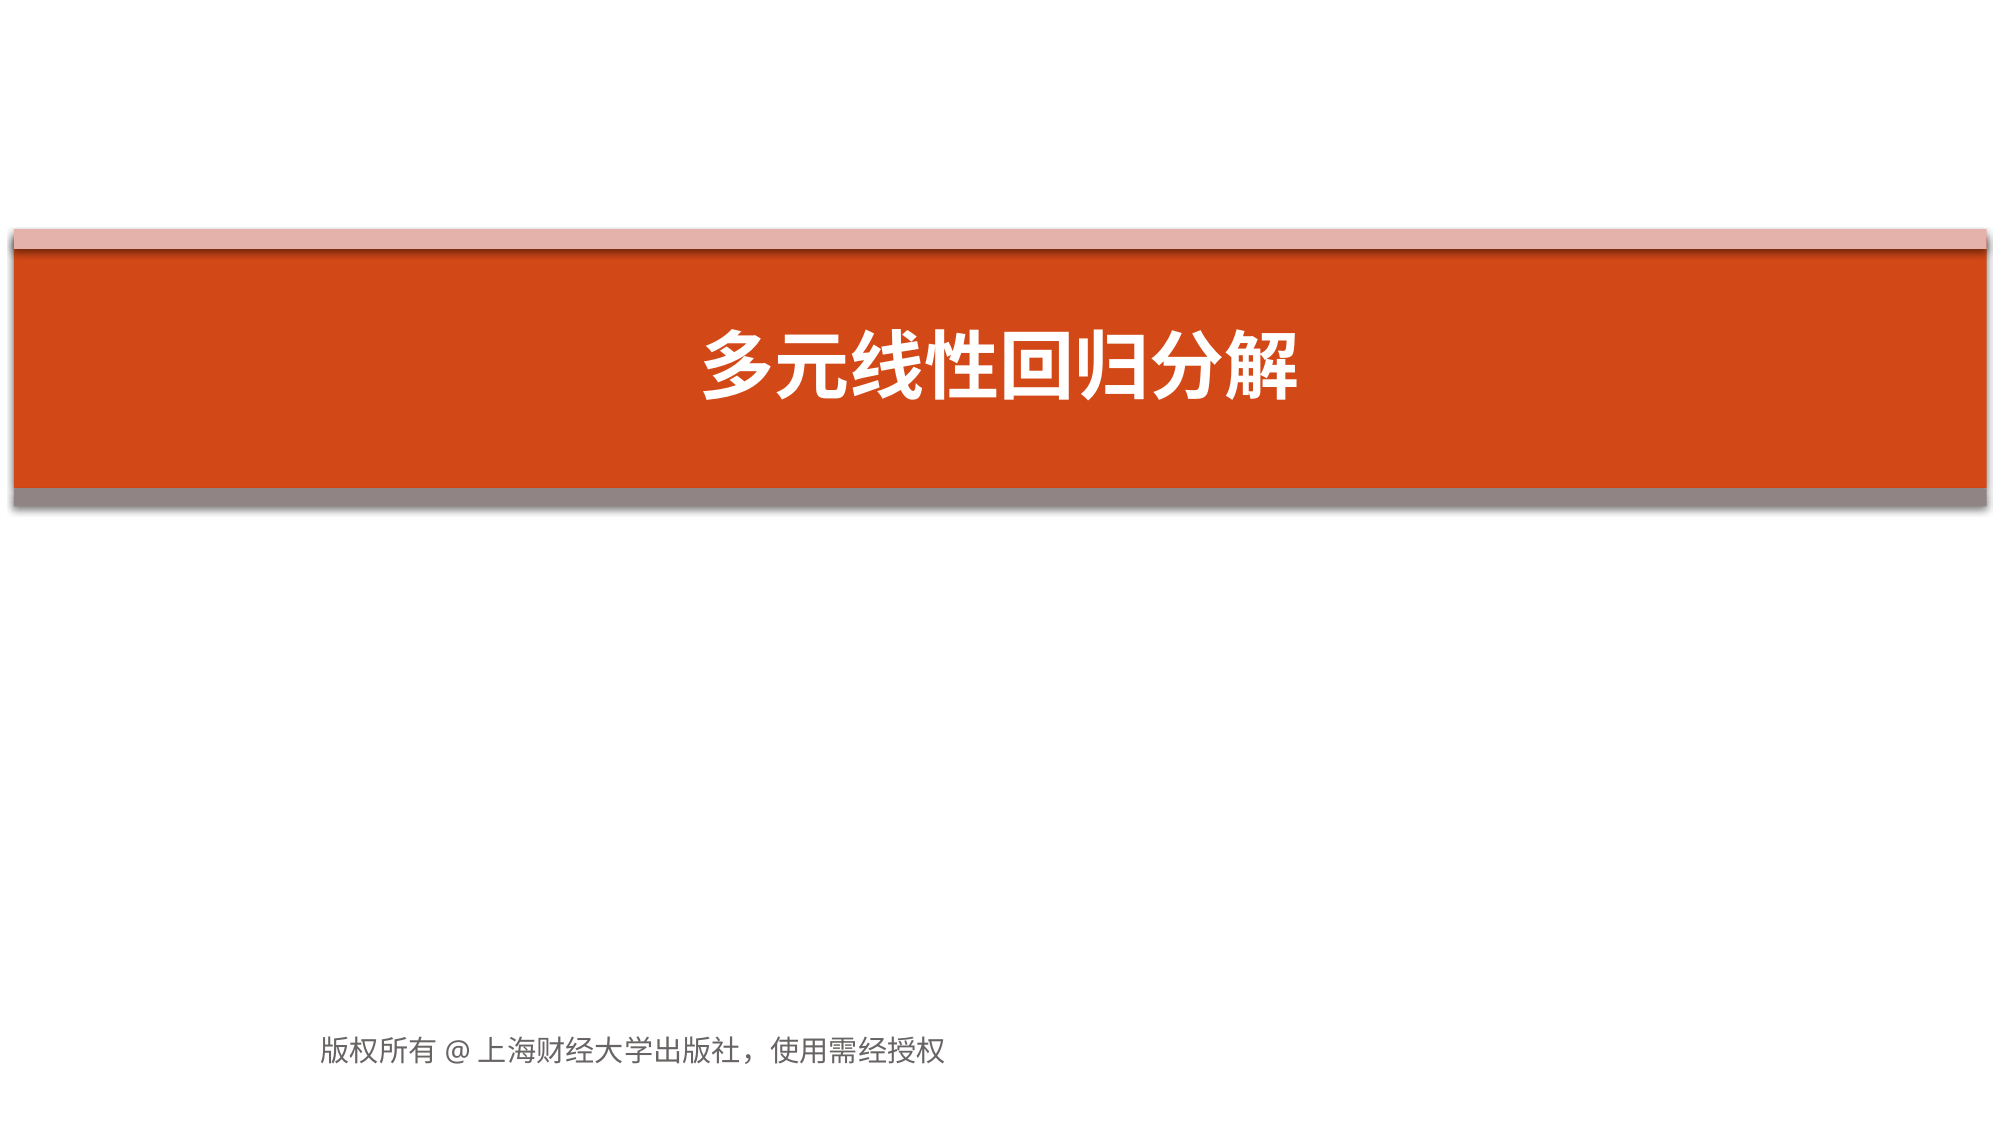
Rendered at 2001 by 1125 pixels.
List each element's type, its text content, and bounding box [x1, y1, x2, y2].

title 多元线性回归分解 [99, 247, 1900, 489]
footer 版权所有@上海财经大学出版社，使用需经授权 [200, 1012, 1067, 1088]
